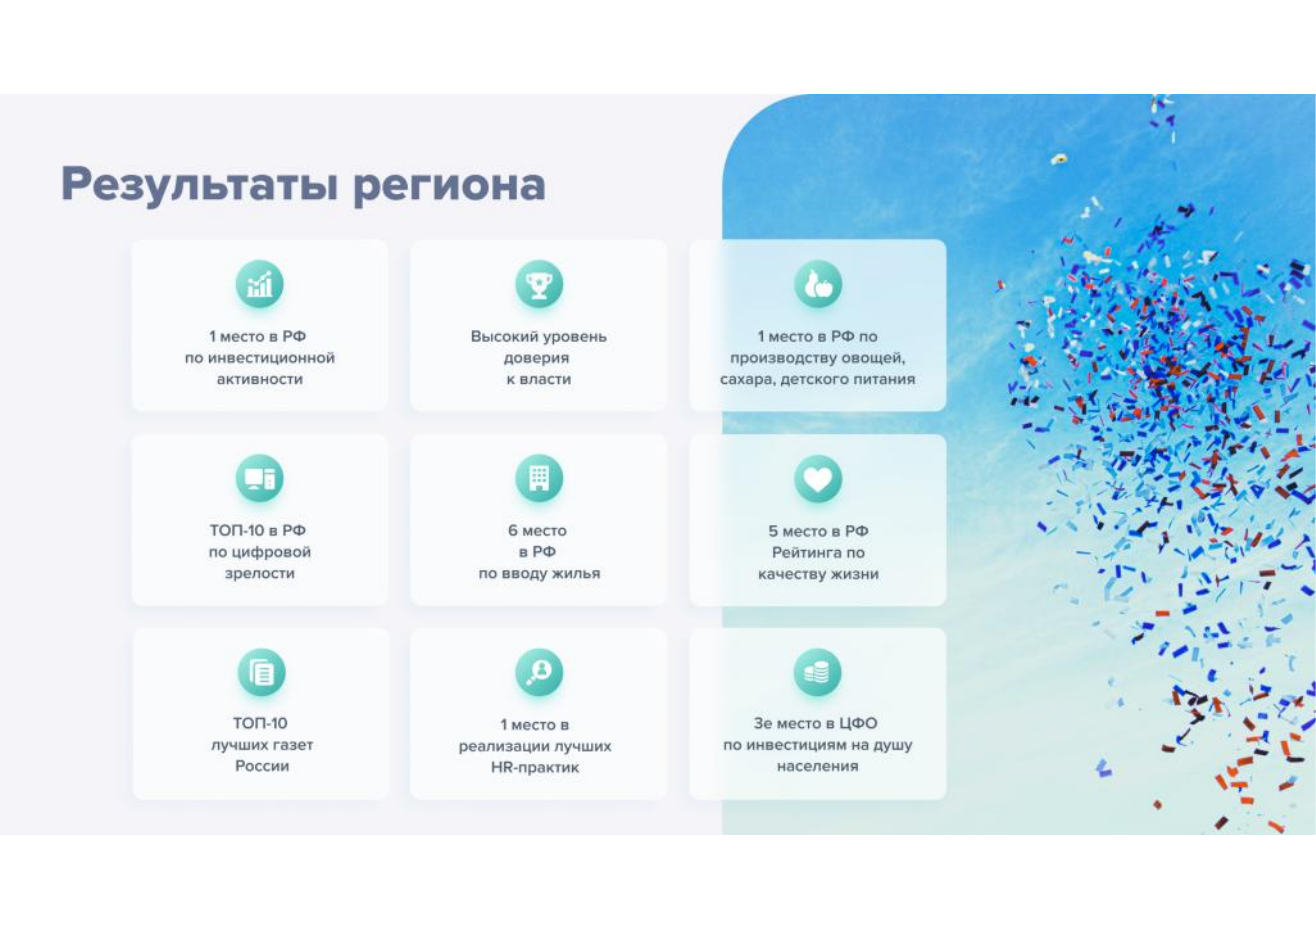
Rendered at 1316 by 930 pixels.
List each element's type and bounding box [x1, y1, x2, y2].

picture [0, 94, 1316, 835]
